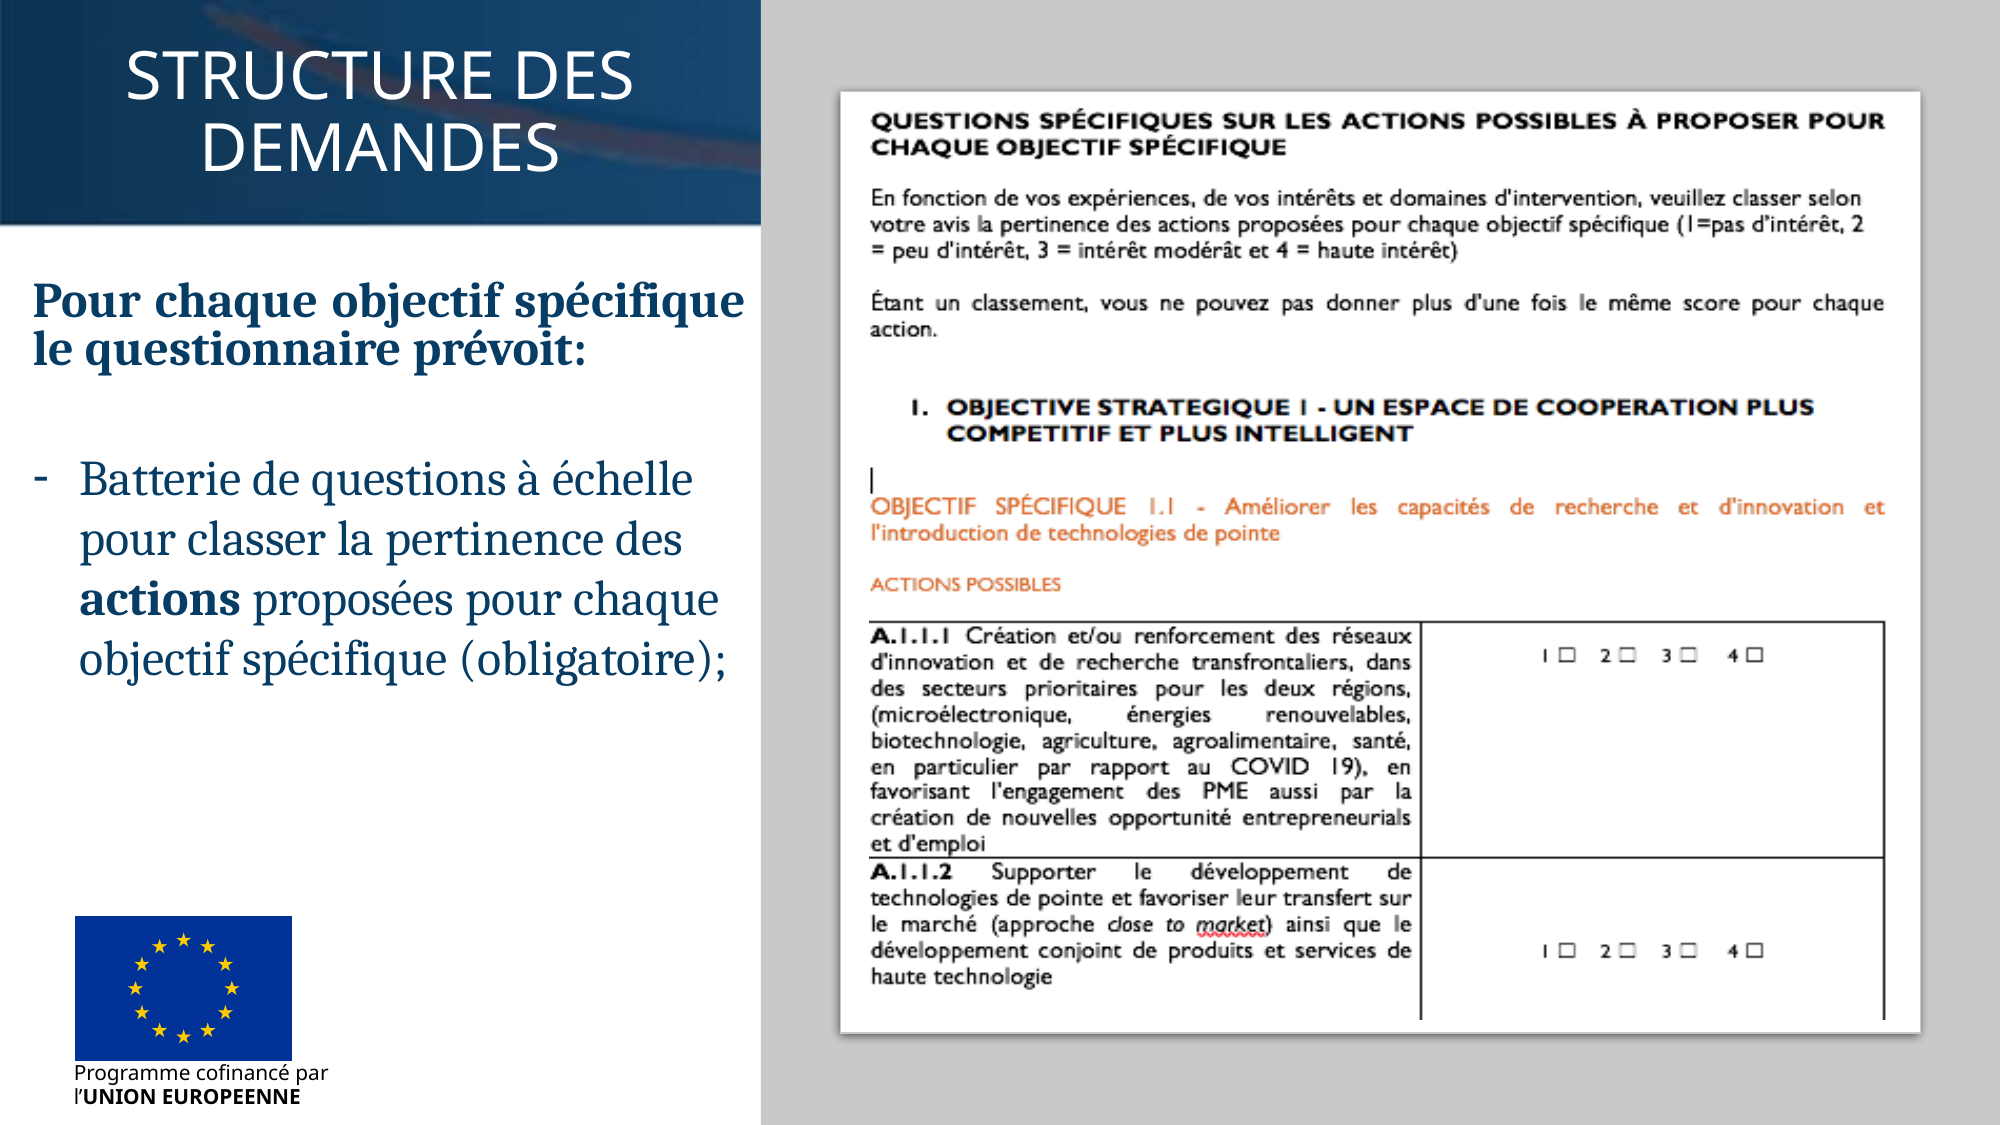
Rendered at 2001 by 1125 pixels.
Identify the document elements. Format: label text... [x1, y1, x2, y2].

text_box [839, 90, 1922, 1034]
picture [869, 105, 1892, 1020]
text_box Pour chaque objectif spécifique le questionnaire prévoit: Batterie de questions à échelle pour classer la pertinence des actions proposées pour chaque objectif spécifique (obligatoire); [17, 271, 760, 905]
picture [75, 916, 292, 1061]
text_box STRUCTURE DES DEMANDES [0, 0, 761, 228]
text_box [760, 0, 2000, 1125]
